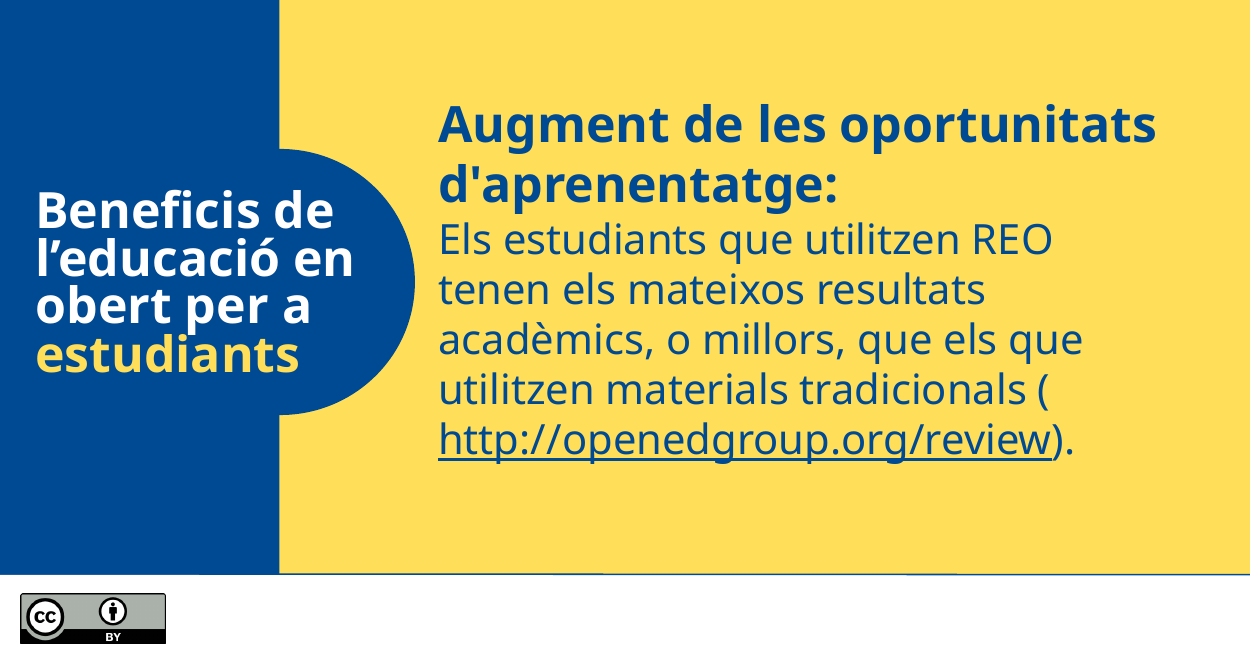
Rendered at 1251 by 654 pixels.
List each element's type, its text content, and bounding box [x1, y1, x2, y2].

text_box [0, 582, 1250, 654]
text_box [0, 0, 280, 573]
text_box Augment de les oportunitats d'aprenentatge: Els estudiants que utilitzen REO tenen els mateixos resultats acadèmics, o millors, que els que utilitzen materials tradicionals (http://openedgroup.org/review). [423, 77, 1183, 535]
text_box [212, 397, 348, 416]
text_box [403, 227, 415, 337]
text_box [201, 148, 359, 174]
picture [20, 592, 166, 645]
text_box Beneficis de l’educació en obert per a estudiants [20, 174, 403, 397]
